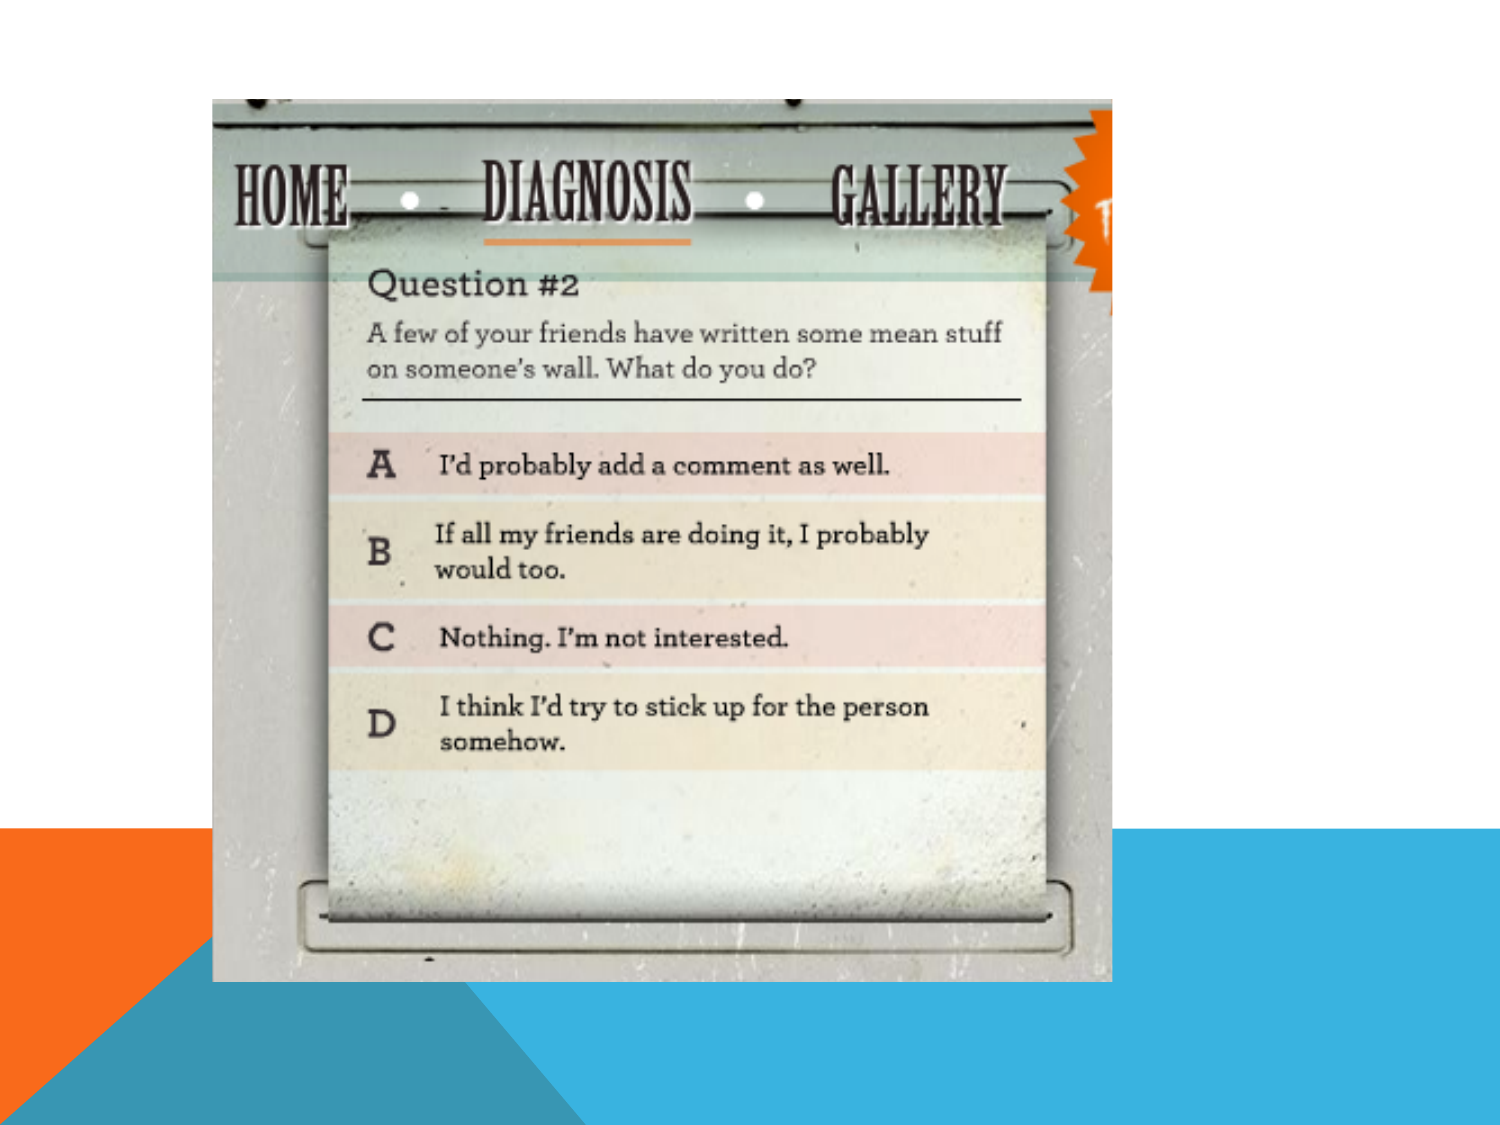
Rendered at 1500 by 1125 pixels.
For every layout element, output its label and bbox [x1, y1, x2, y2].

picture [212, 99, 1113, 983]
